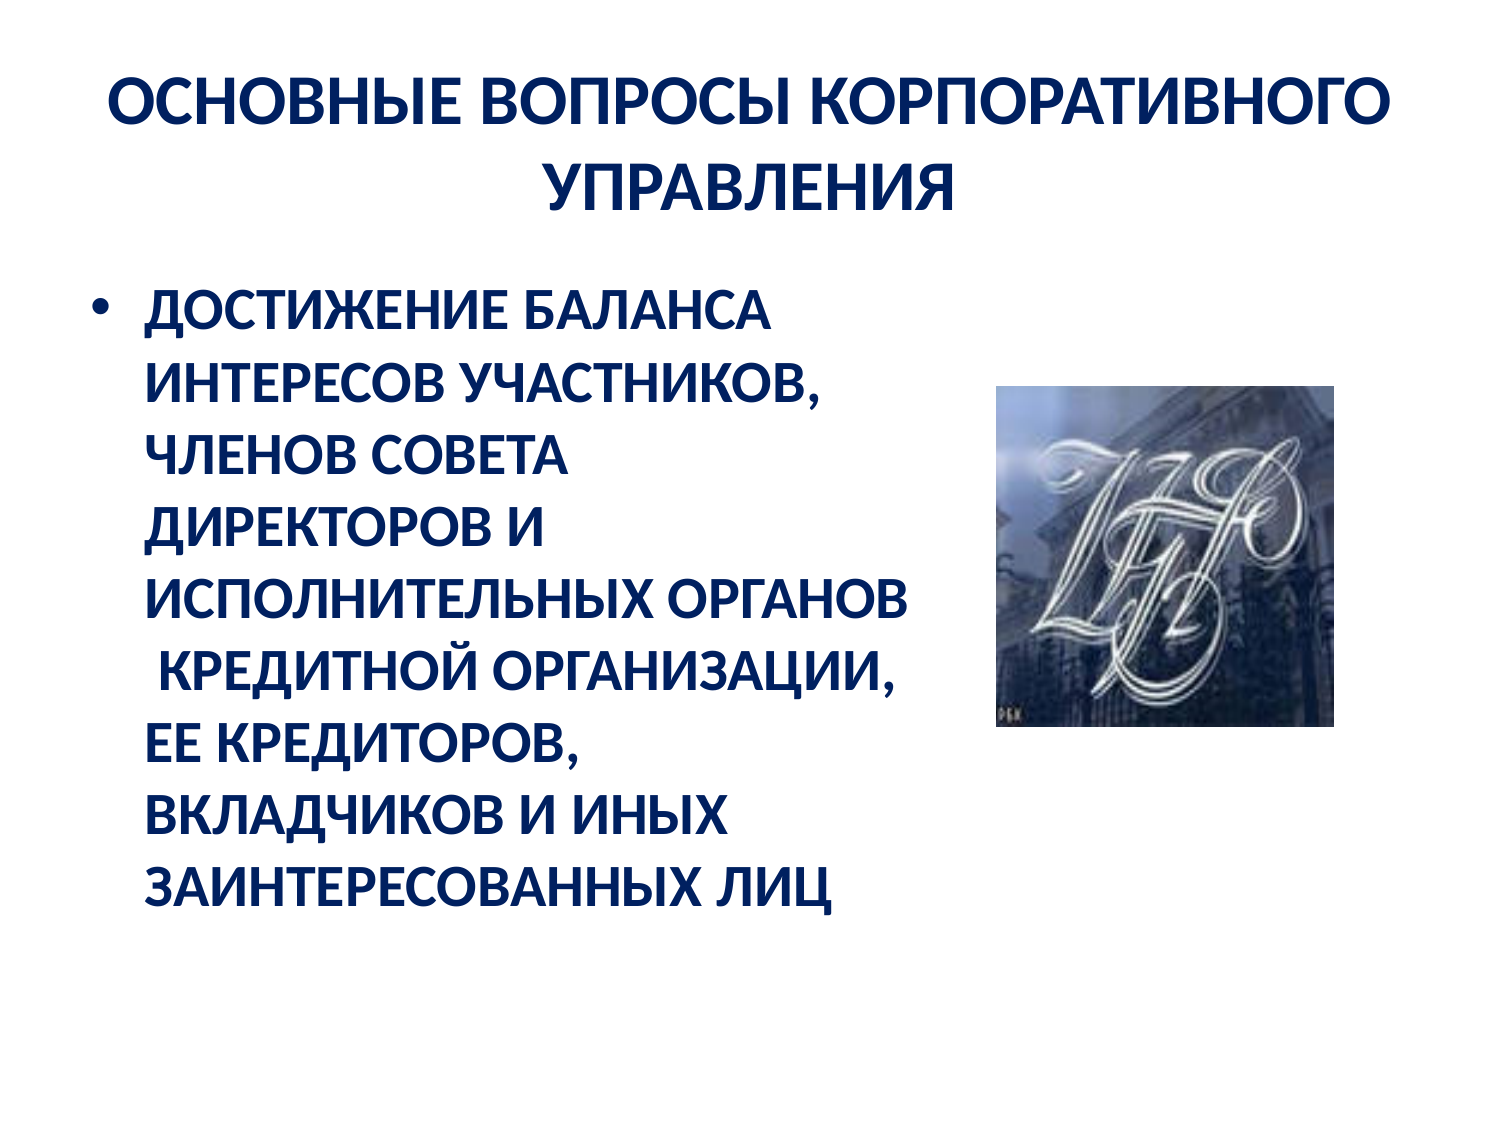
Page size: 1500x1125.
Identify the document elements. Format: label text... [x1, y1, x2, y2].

list ДОСТИЖЕНИЕ БАЛАНСА ИНТЕРЕСОВ УЧАСТНИКОВ, ЧЛЕНОВ СОВЕТА ДИРЕКТОРОВ И ИСПОЛНИТЕЛЬНЫХ ОРГАНОВ КРЕДИТНОЙ ОРГАНИЗАЦИИ, ЕЕ КРЕДИТОРОВ, ВКЛАДЧИКОВ И ИНЫХ ЗАИНТЕРЕСОВАННЫХ ЛИЦ [75, 262, 926, 1005]
title ОСНОВНЫЕ ВОПРОСЫ КОРПОРАТИВНОГО УПРАВЛЕНИЯ [75, 45, 1425, 233]
picture [995, 386, 1334, 727]
